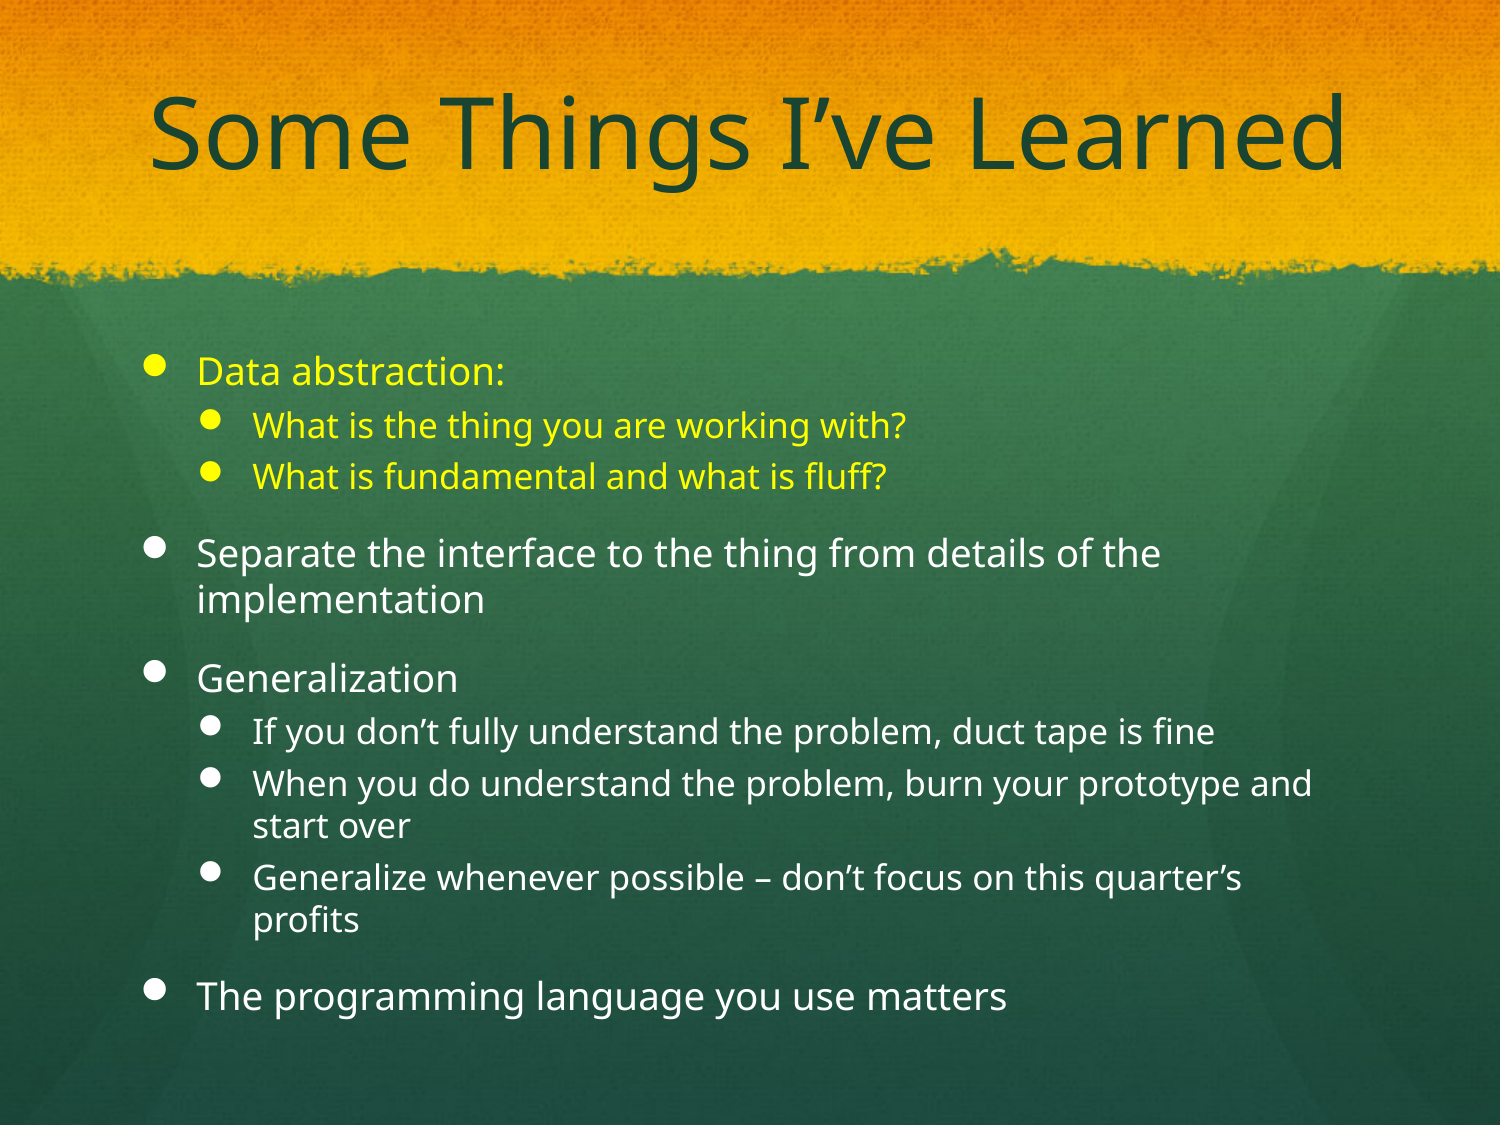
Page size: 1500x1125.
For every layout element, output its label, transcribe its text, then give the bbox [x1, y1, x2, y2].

list Data abstraction: What is the thing you are working with? What is fundamental and what is fluff? Separate the interface to the thing from details of the implementation Generalization If you don’t fully understand the problem, duct tape is fine When you do understand the problem, burn your prototype and start over Generalize whenever possible – don’t focus on this quarter’s profits The programming language you use matters [125, 339, 1375, 1026]
title Some Things I’ve Learned [125, 13, 1375, 246]
picture [0, 0, 1500, 1125]
